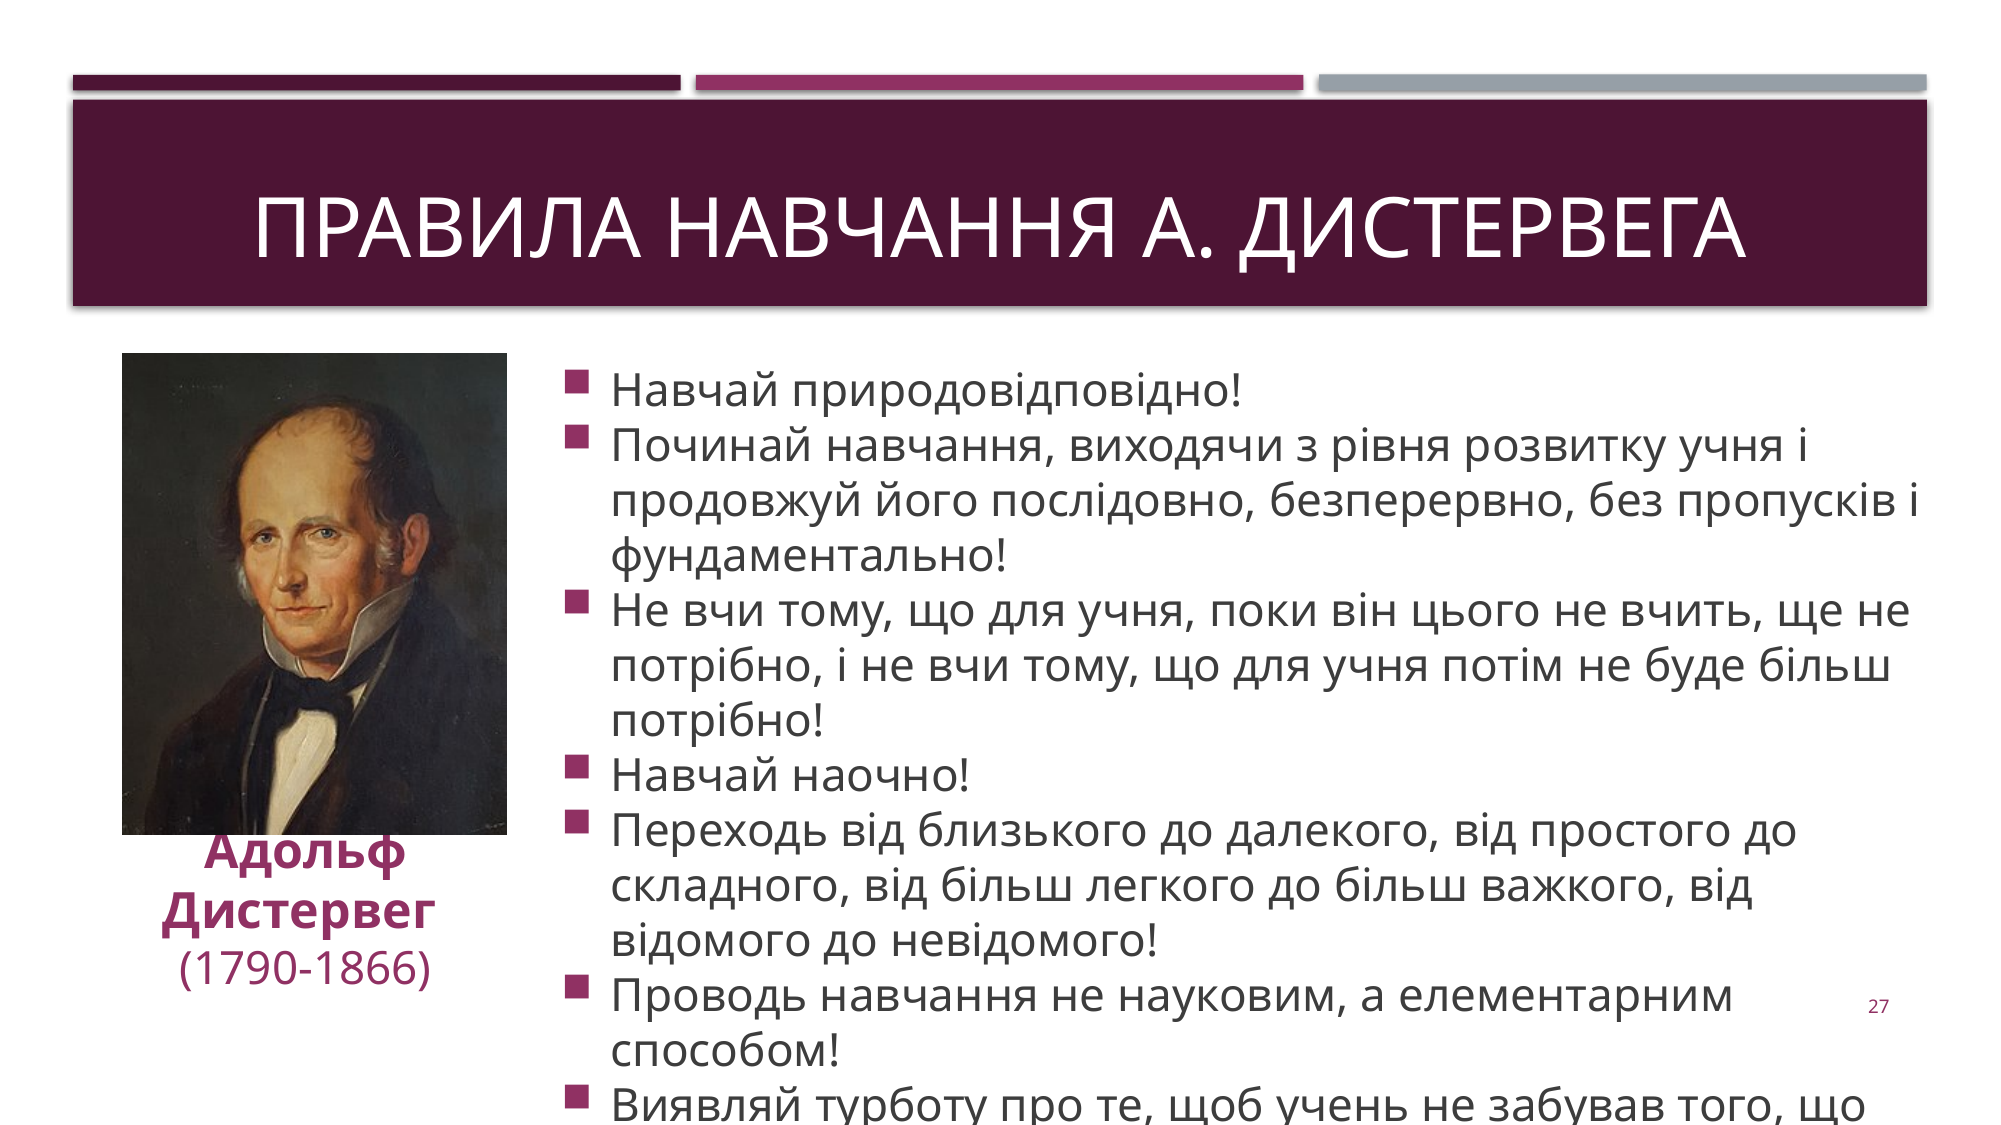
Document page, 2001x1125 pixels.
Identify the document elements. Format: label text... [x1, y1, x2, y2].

list Навчай природовідповідно! Починай навчання, виходячи з рівня розвитку учня і продовжуй його послідовно, безперервно, без пропусків і фундаментально! Не вчи тому, що для учня, поки він цього не вчить, ще не потрібно, і не вчи тому, що для учня потім не буде більш потрібно! Навчай наочно! Переходь від близького до далекого, від простого до складного, від більш легкого до більш важкого, від відомого до невідомого! Проводь навчання не науковим, а елементарним способом! Виявляй турботу про те, щоб учень не забував того, що вивчив! Не муштрувати, не виховувати й освічувати, а закласти загальні основи людської, громадянської та національної освіти! Враховуй індивідуальність своїх учнів! [545, 353, 1955, 1125]
list Адольф Дистервег (1790-1866) [53, 834, 545, 1002]
slide_number 27 [1732, 977, 1905, 1037]
title Правила навчання А. Дистервега [95, 119, 1905, 282]
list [121, 352, 508, 836]
